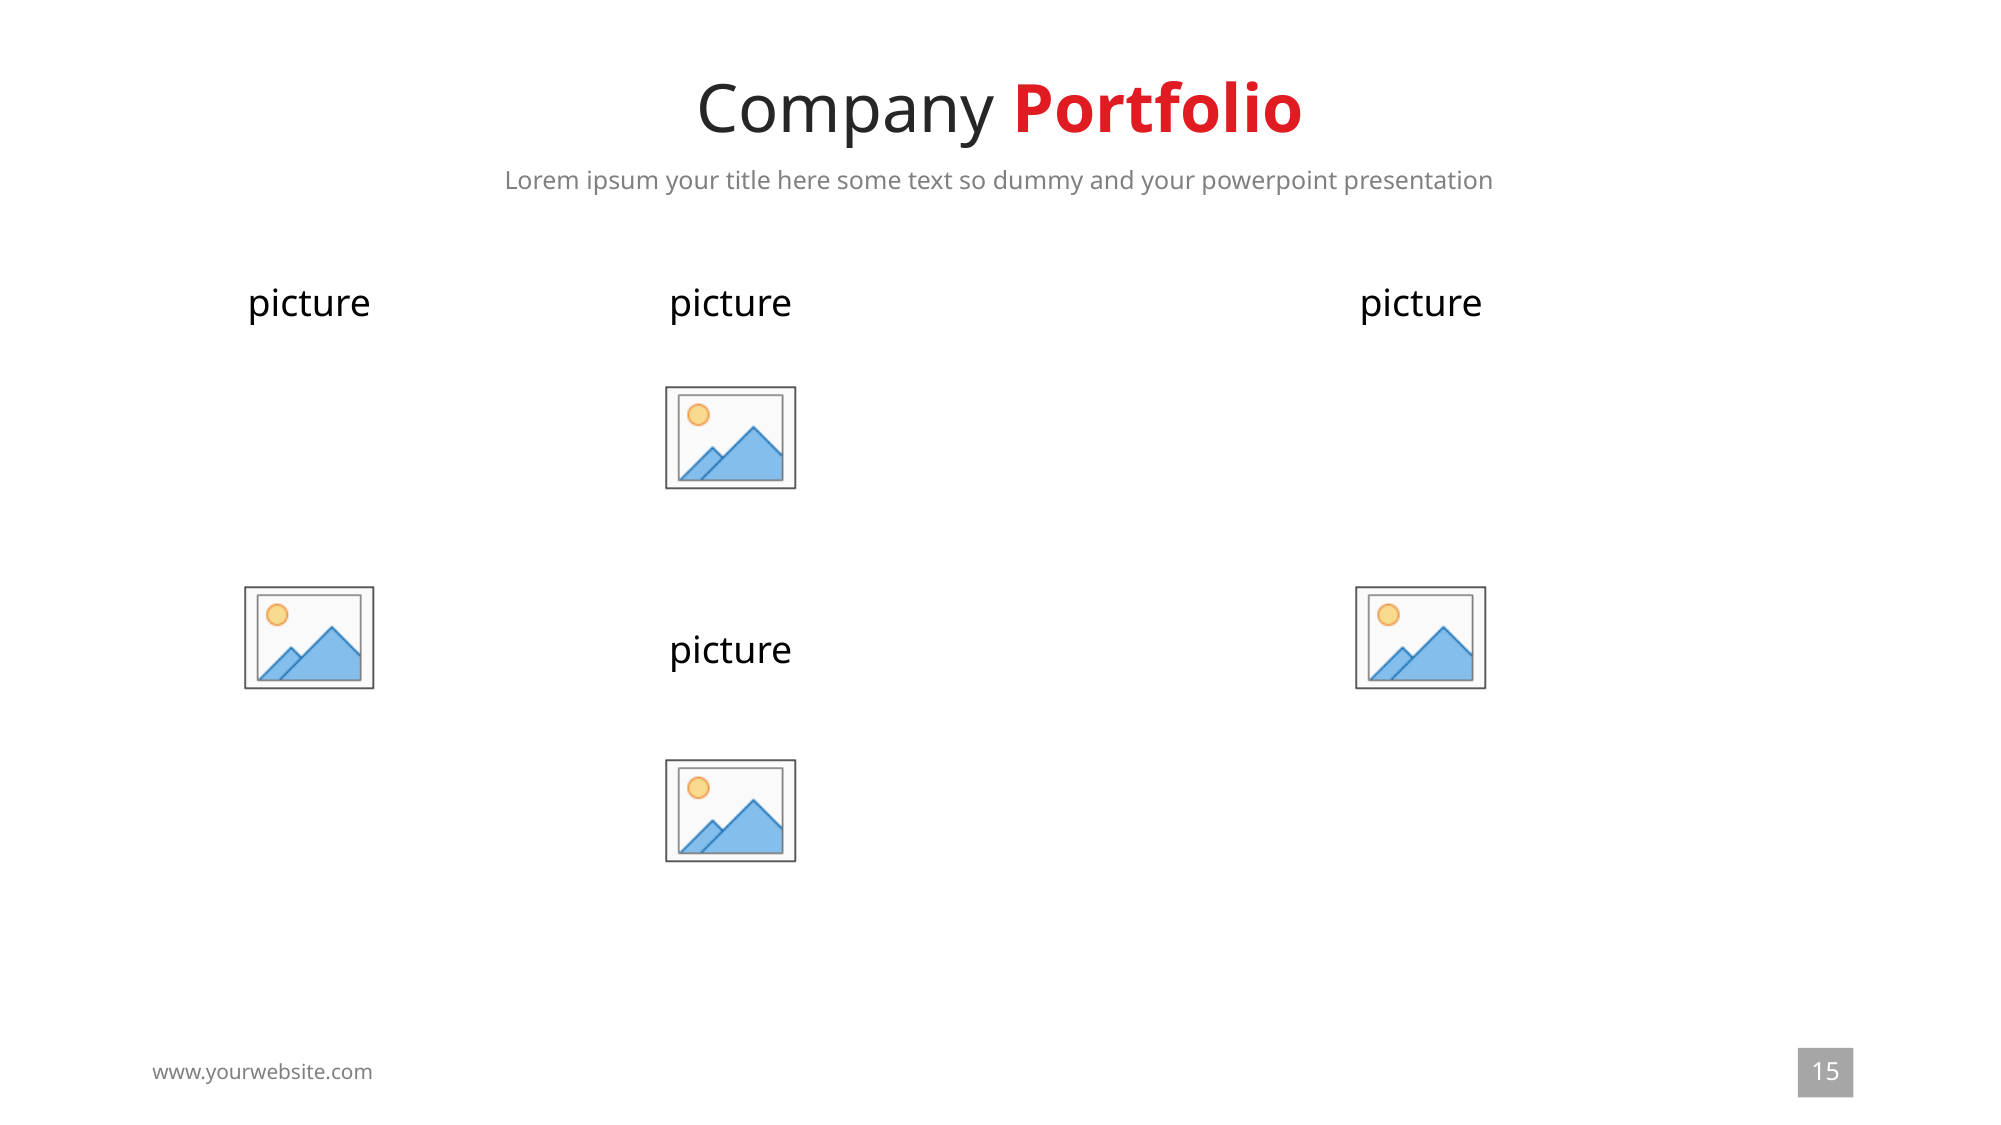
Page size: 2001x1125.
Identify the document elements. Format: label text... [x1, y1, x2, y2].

list Lorem ipsum your title here some text so dummy and your powerpoint presentation [137, 160, 1863, 207]
slide_number 15 [1788, 1042, 1863, 1103]
picture [528, 271, 934, 605]
picture [528, 618, 934, 1004]
picture [949, 271, 1893, 1004]
title Company Portfolio [137, 55, 1863, 160]
picture [107, 271, 512, 1004]
footer www.yourwebsite.com [137, 1042, 415, 1103]
